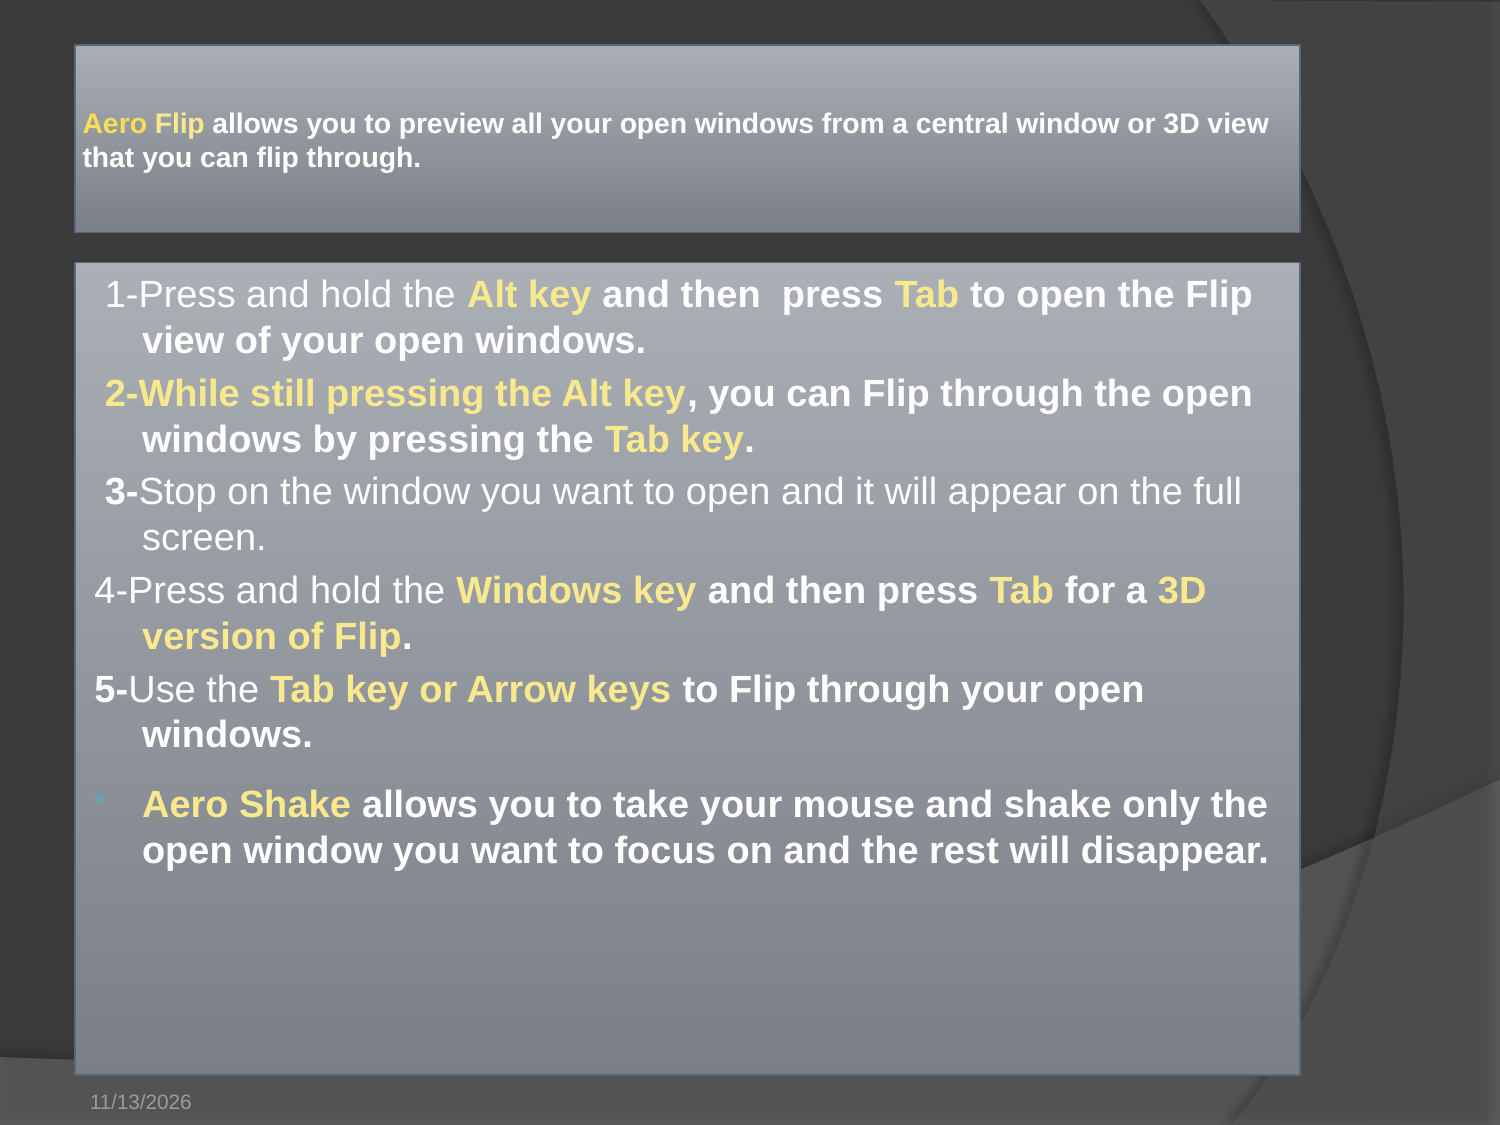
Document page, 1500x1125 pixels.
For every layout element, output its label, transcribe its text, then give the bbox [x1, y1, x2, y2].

title Aero Flip allows you to preview all your open windows from a central window or 3D view that you can flip through. [74, 44, 1301, 233]
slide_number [75, 1053, 425, 1114]
list 1-Press and hold the Alt key and then press Tab to open the Flip view of your open windows. 2-While still pressing the Alt key, you can Flip through the open windows by pressing the Tab key. 3-Stop on the window you want to open and it will appear on the full screen. 4-Press and hold the Windows key and then press Tab for a 3D version of Flip. 5-Use the Tab key or Arrow keys to Flip through your open windows. Aero Shake allows you to take your mouse and shake only the open window you want to focus on and the rest will disappear. [74, 262, 1301, 1076]
